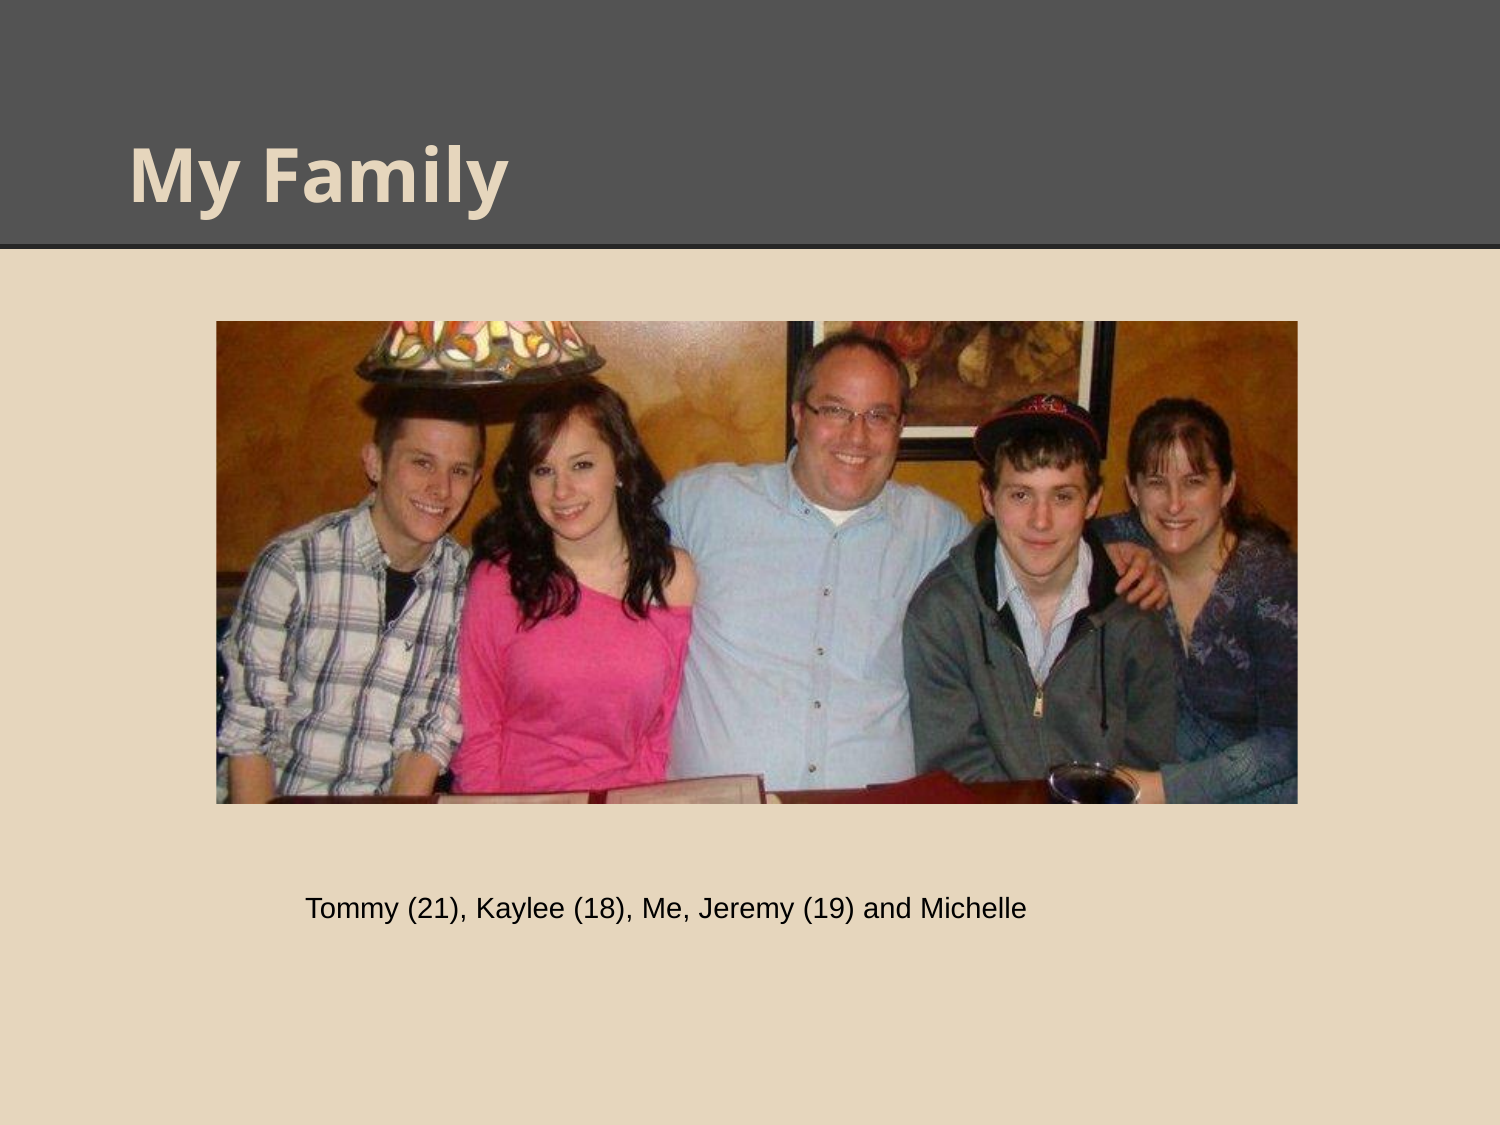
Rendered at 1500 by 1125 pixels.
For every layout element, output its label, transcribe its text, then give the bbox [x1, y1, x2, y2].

text_box [216, 321, 1298, 804]
title My Family [75, 14, 1425, 233]
text_box Tommy (21), Kaylee (18), Me, Jeremy (19) and Michelle [290, 874, 1350, 940]
